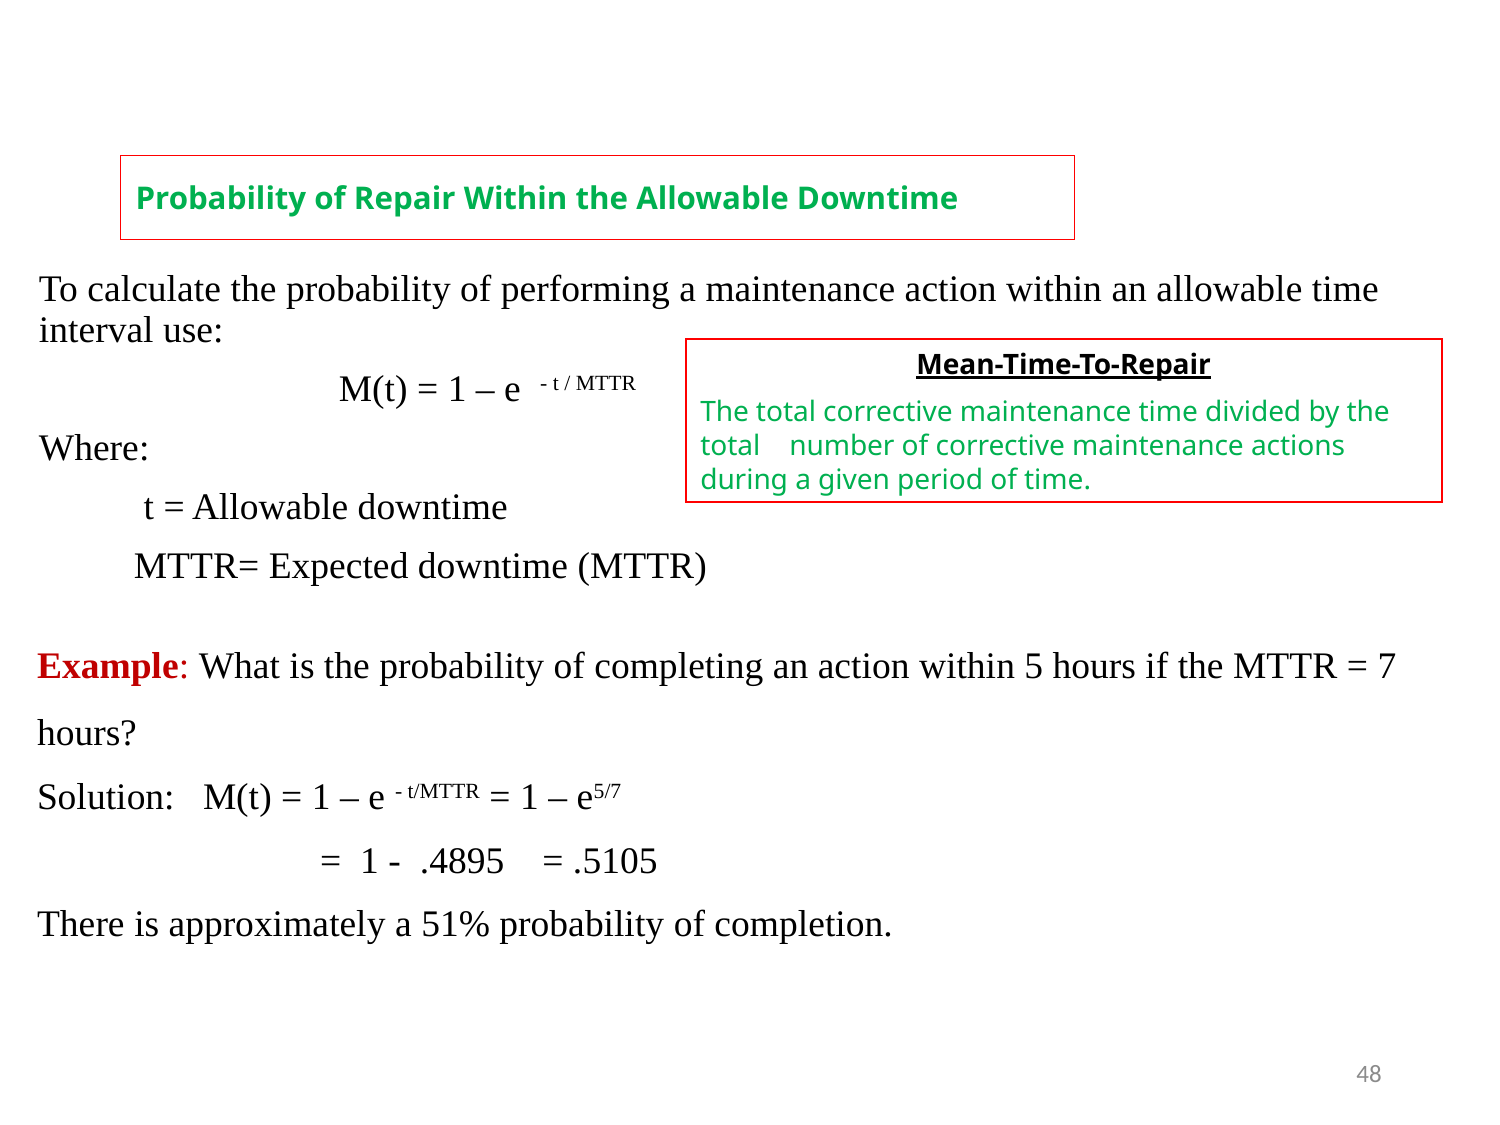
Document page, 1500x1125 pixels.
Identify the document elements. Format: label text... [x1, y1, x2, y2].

title Probability of Repair Within the Allowable Downtime [120, 155, 1075, 240]
slide_number 48 [1059, 1042, 1397, 1103]
list To calculate the probability of performing a maintenance action within an allowable time interval use: M(t) = 1 – e - t / MTTR Where: t = Allowable downtime MTTR= Expected downtime (MTTR) [24, 261, 1472, 915]
text_box Example: What is the probability of completing an action within 5 hours if the MTTR = 7 hours? Solution: M(t) = 1 – e - t/MTTR = 1 – e5/7 = 1 - .4895 = .5105 There is approximately a 51% probability of completion. [25, 612, 1442, 950]
text_box Mean-Time-To-Repair The total corrective maintenance time divided by the total number of corrective maintenance actions during a given period of time. [685, 338, 1442, 503]
